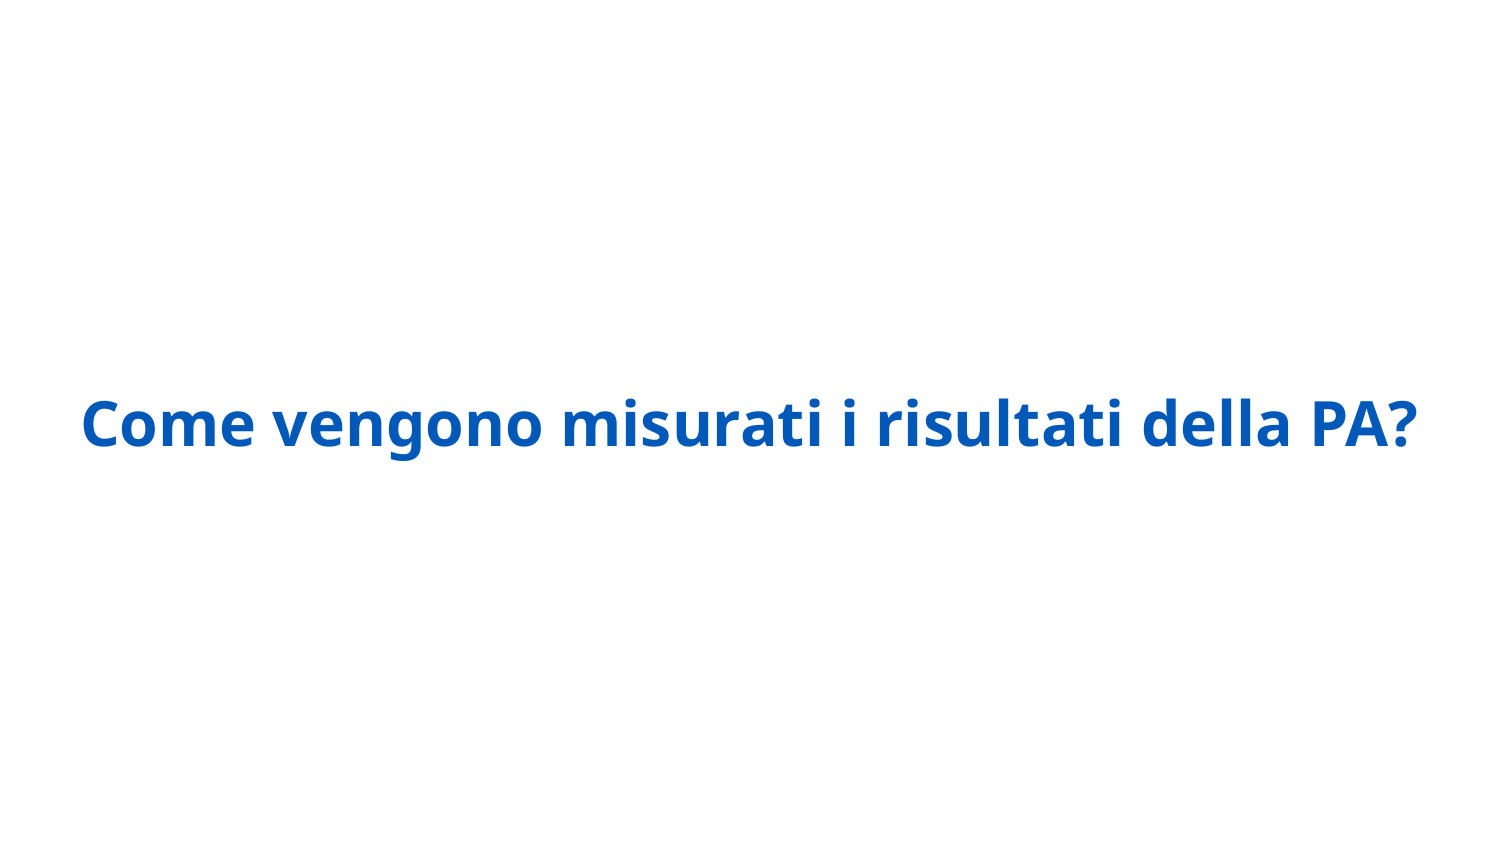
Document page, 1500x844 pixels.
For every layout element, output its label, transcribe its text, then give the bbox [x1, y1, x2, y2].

title Come vengono misurati i risultati della PA? [51, 51, 1449, 792]
